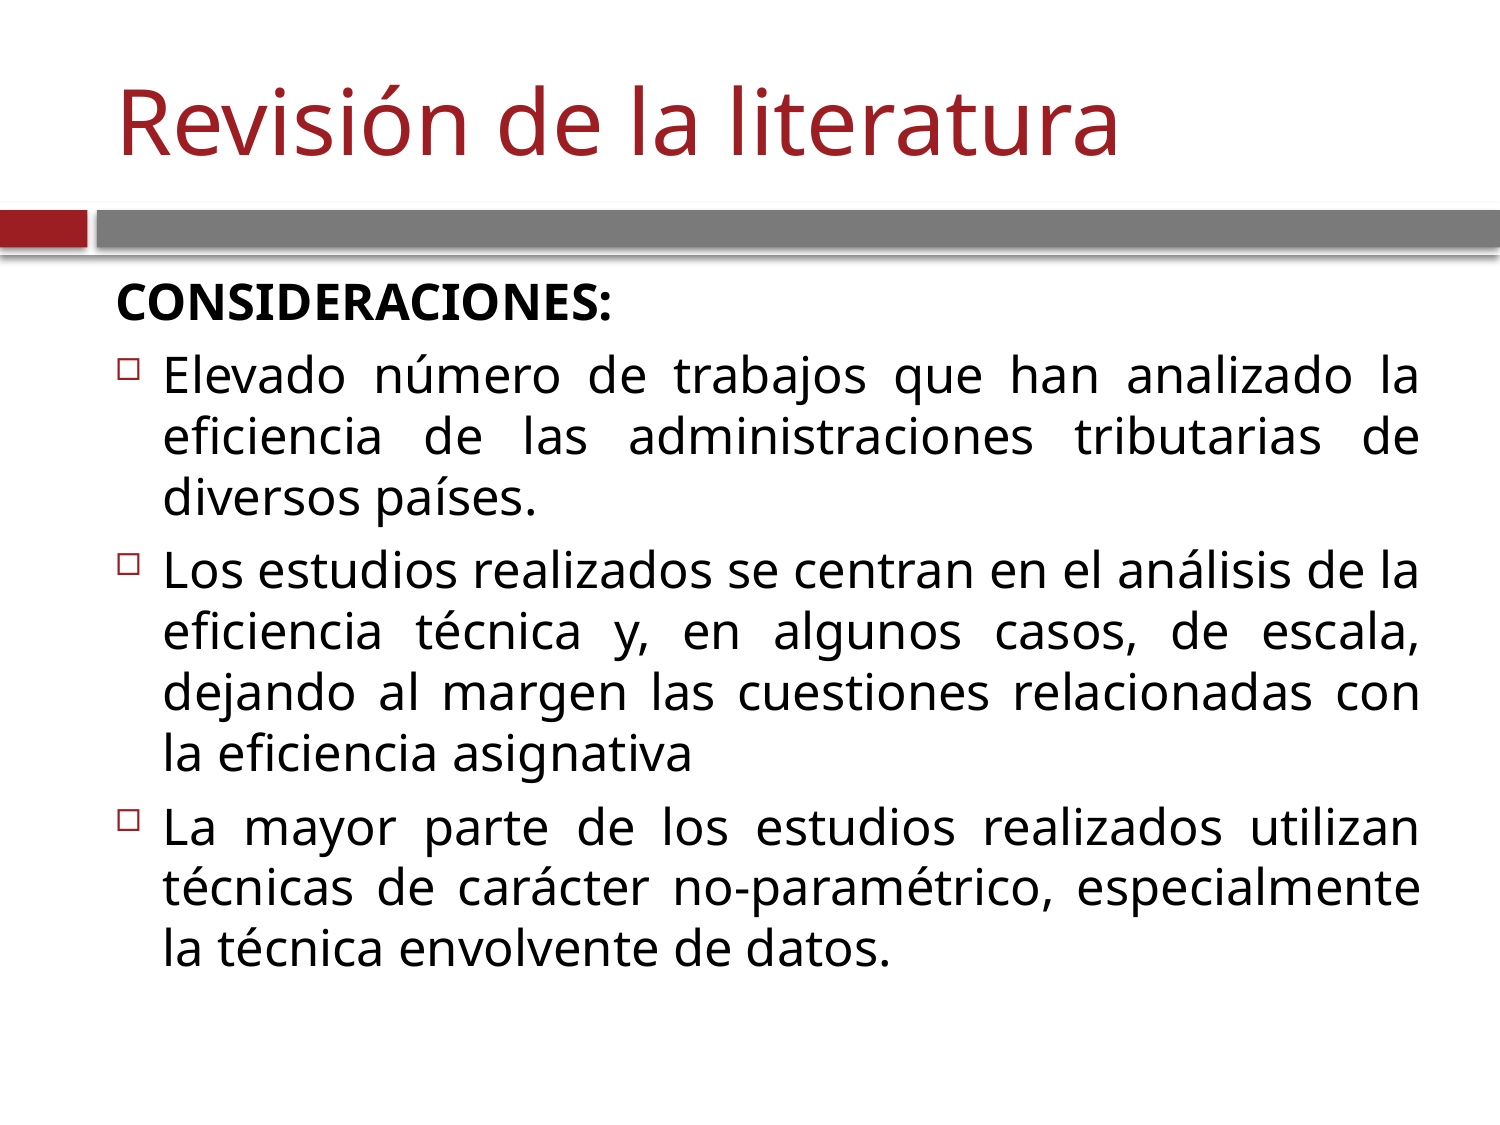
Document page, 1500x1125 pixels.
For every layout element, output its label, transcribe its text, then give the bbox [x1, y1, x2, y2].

title Revisión de la literatura [100, 37, 1438, 200]
list CONSIDERACIONES: Elevado número de trabajos que han analizado la eficiencia de las administraciones tributarias de diversos países. Los estudios realizados se centran en el análisis de la eficiencia técnica y, en algunos casos, de escala, dejando al margen las cuestiones relacionadas con la eficiencia asignativa La mayor parte de los estudios realizados utilizan técnicas de carácter no-paramétrico, especialmente la técnica envolvente de datos. [100, 262, 1438, 1000]
